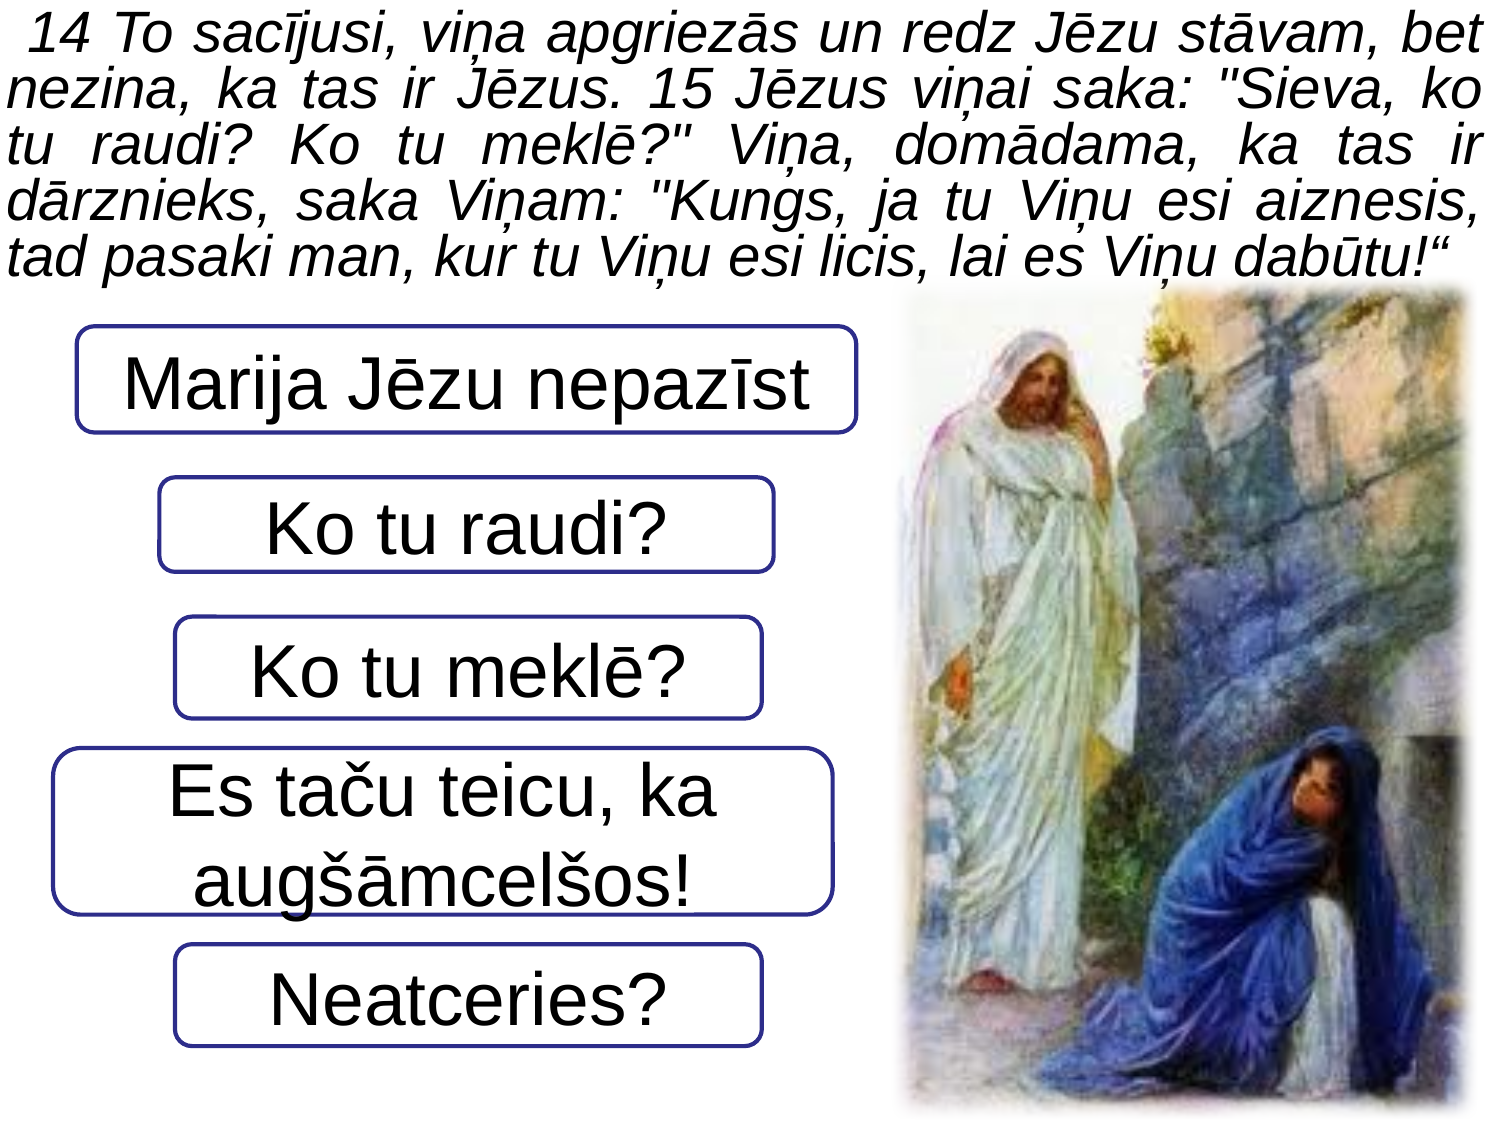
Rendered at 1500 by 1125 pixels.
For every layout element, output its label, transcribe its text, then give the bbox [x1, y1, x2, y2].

picture [891, 275, 1478, 1120]
text_box Ko tu raudi? [157, 475, 776, 574]
list 14 To sacījusi, viņa apgriezās un redz Jēzu stāvam, bet nezina, ka tas ir Jēzus. 15 Jēzus viņai saka: "Sieva, ko tu raudi? Ko tu meklē?" Viņa, domādama, ka tas ir dārznieks, saka Viņam: "Kungs, ja tu Viņu esi aiznesis, tad pasaki man, kur tu Viņu esi licis, lai es Viņu dabūtu!“ [0, 0, 1500, 198]
text_box Neatceries? [172, 942, 764, 1049]
text_box Ko tu meklē? [172, 614, 764, 721]
text_box Es taču teicu, ka augšāmcelšos! [50, 745, 835, 917]
text_box Marija Jēzu nepazīst [74, 324, 859, 435]
